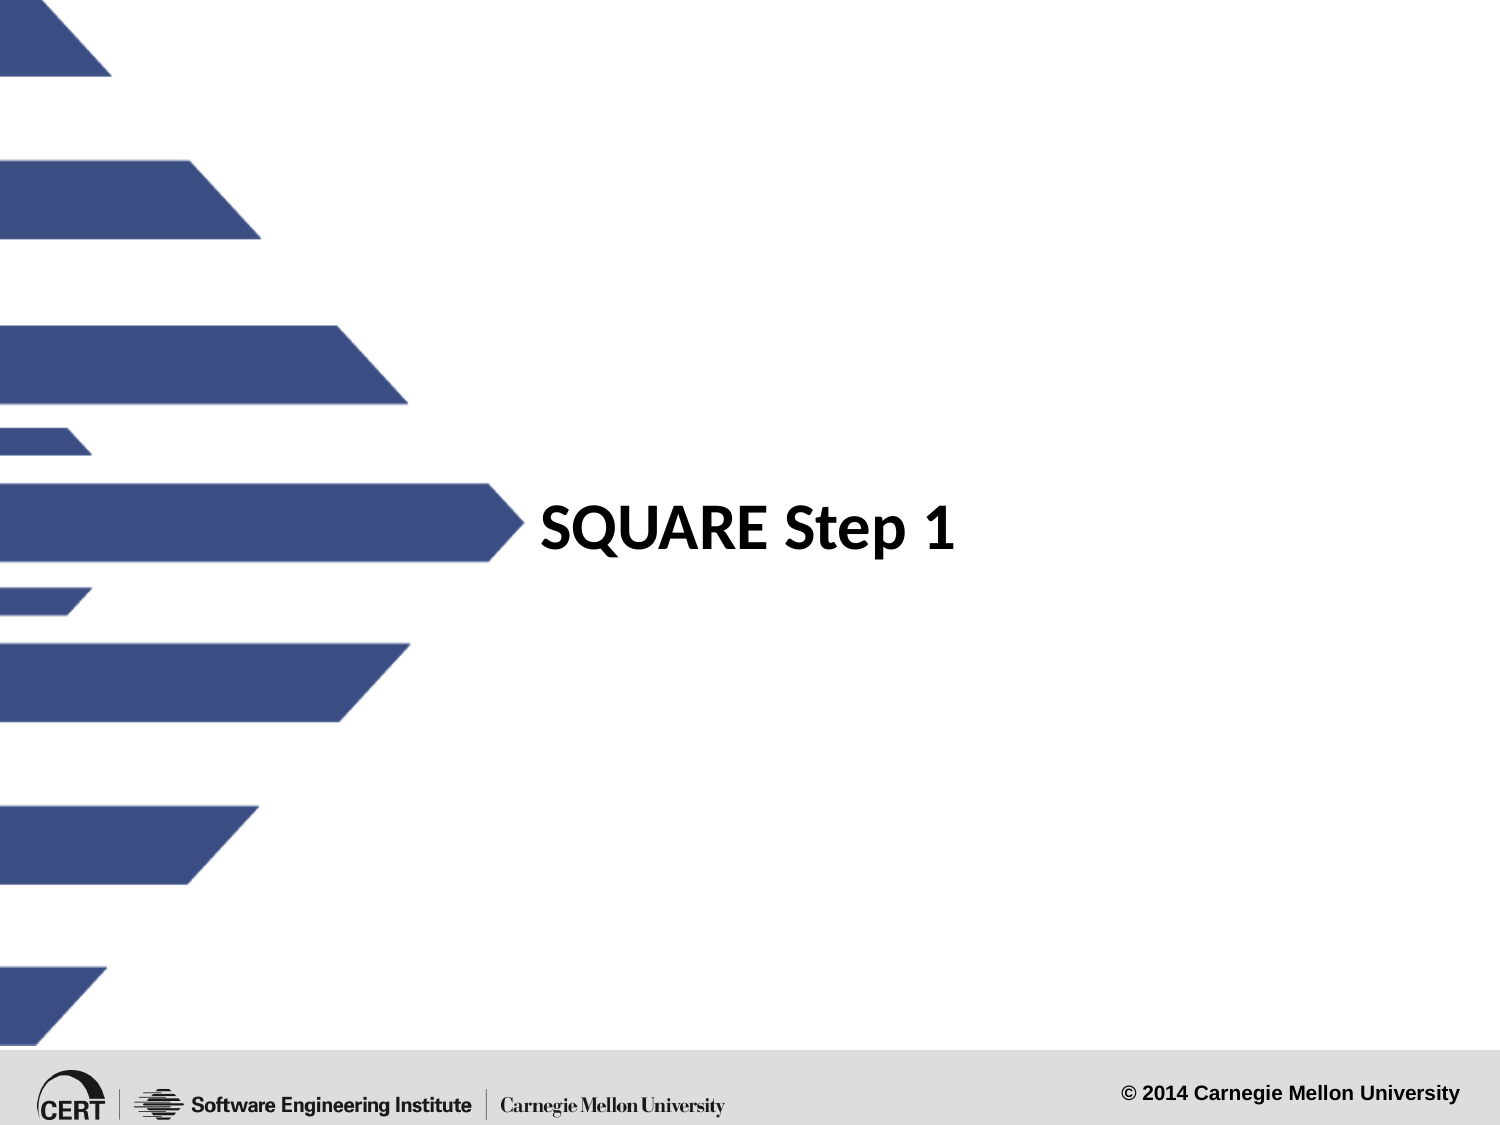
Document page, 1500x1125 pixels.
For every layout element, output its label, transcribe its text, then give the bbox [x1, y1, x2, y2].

picture [0, 0, 525, 1046]
title SQUARE Step 1 [524, 474, 1426, 688]
picture [37, 1069, 725, 1122]
